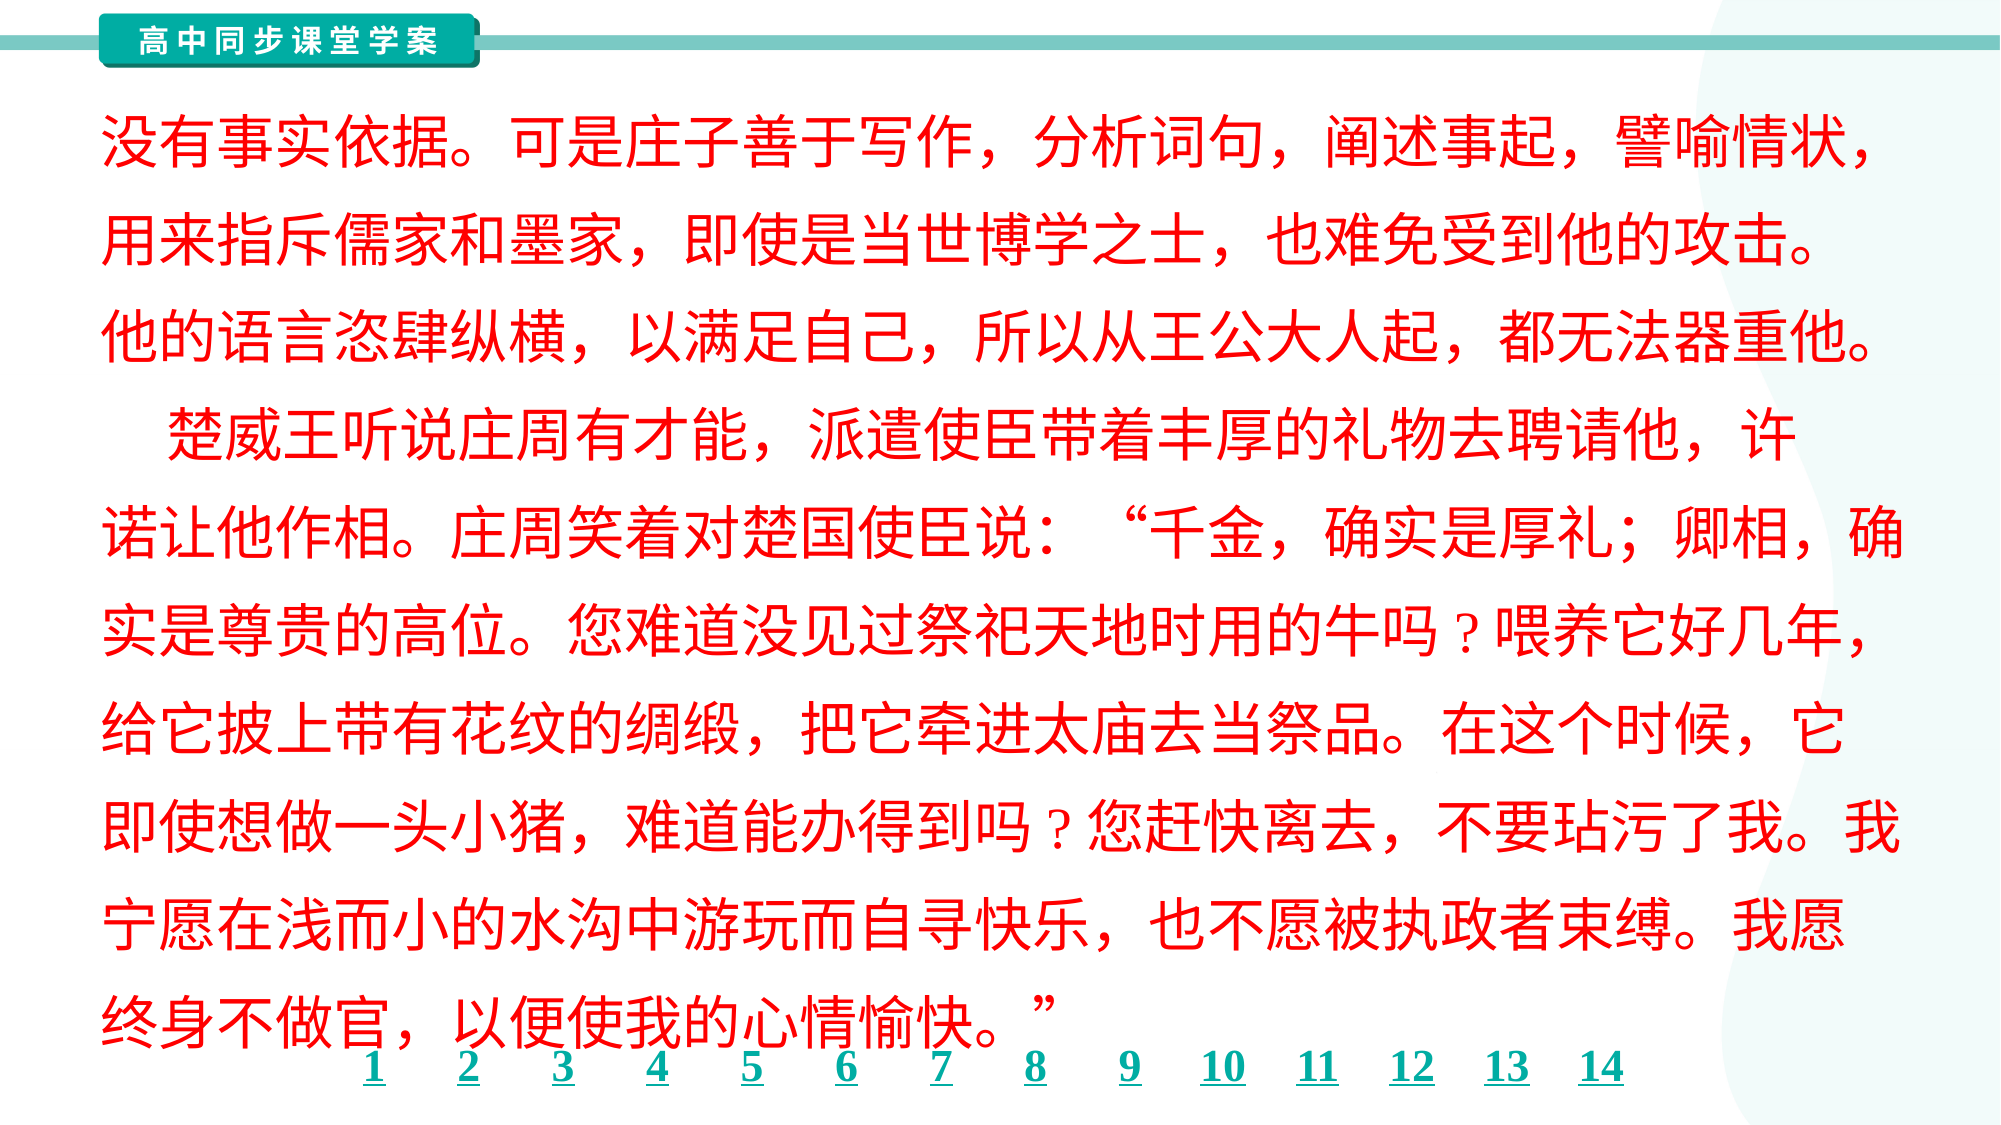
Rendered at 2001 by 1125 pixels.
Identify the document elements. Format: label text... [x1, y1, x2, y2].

picture [0, 0, 2000, 1125]
text_box 没有事实依据。可是庄子善于写作，分析词句，阐述事起，譬喻情状， 用来指斥儒家和墨家，即使是当世博学之士，也难免受到他的攻击。 他的语言恣肆纵横，以满足自己，所以从王公大人起，都无法器重他。 楚威王听说庄周有才能，派遣使臣带着丰厚的礼物去聘请他，许 诺让他作相。庄周笑着对楚国使臣说：“千金，确实是厚礼；卿相，确 实是尊贵的高位。您难道没见过祭祀天地时用的牛吗?喂养它好几年， 给它披上带有花纹的绸缎，把它牵进太庙去当祭品。在这个时候，它 即使想做一头小猪，难道能办得到吗?您赶快离去，不要玷污了我。我 宁愿在浅而小的水沟中游玩而自寻快乐，也不愿被执政者束缚。我愿 终身不做官，以便使我的心情愉快。” [100, 76, 1899, 1056]
